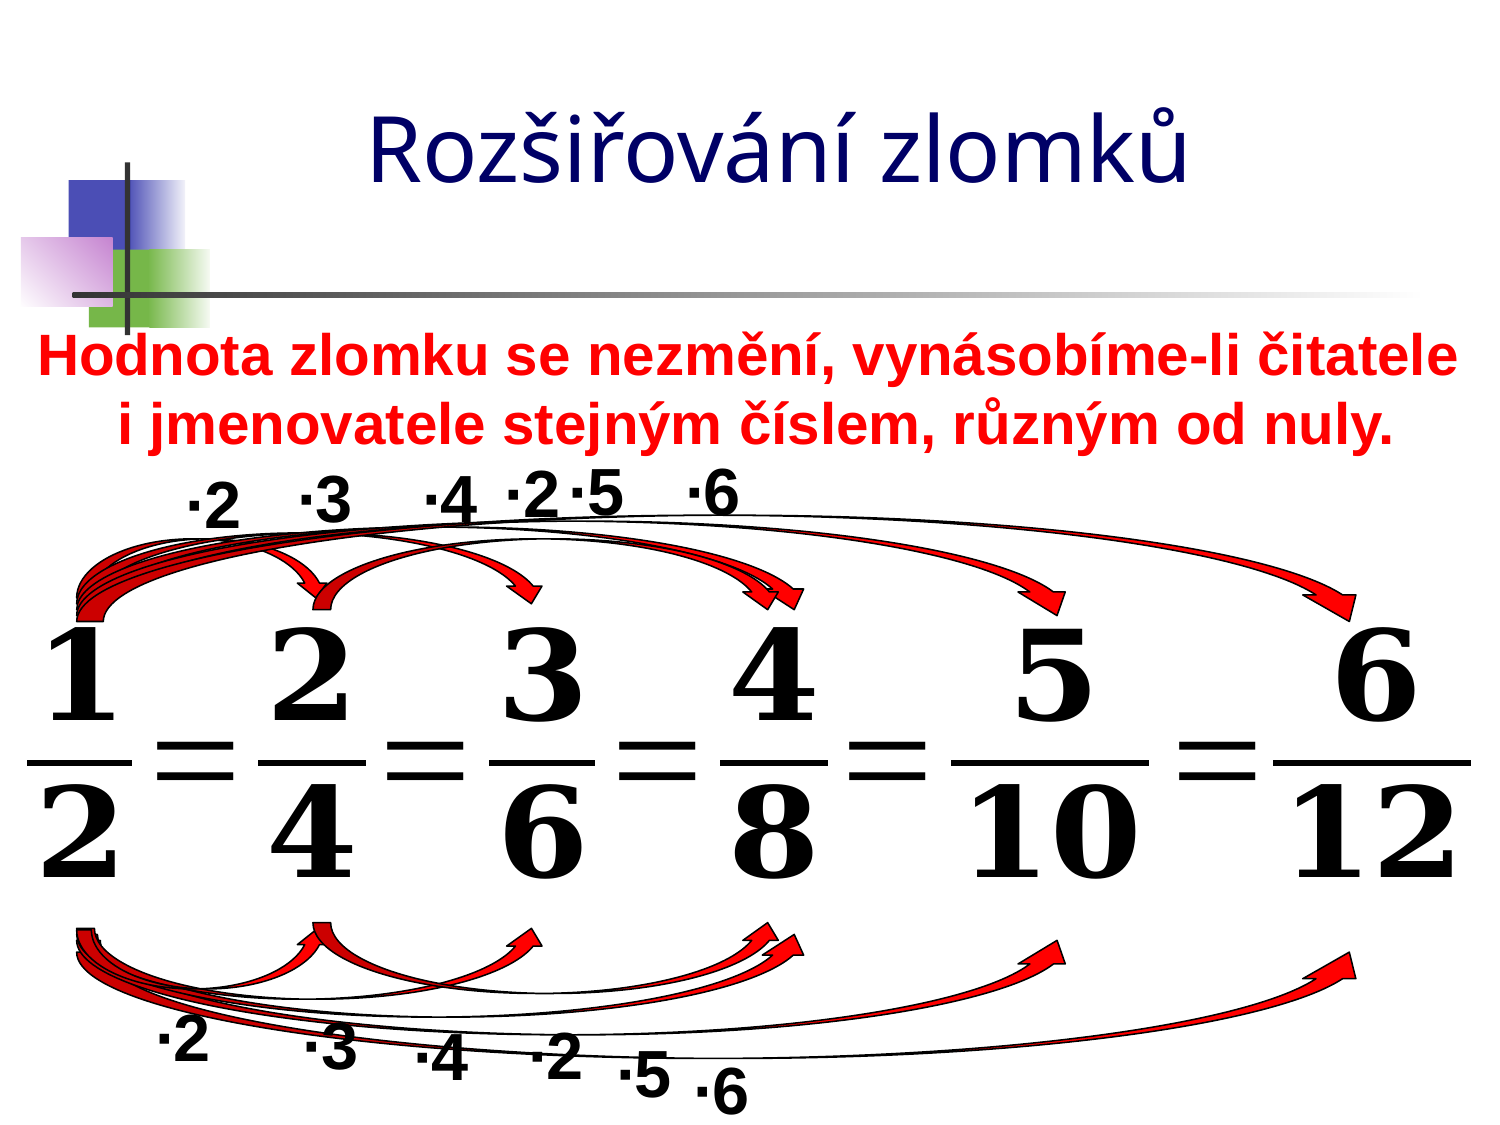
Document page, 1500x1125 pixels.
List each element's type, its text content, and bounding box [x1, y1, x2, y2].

text_box [262, 549, 327, 598]
text_box ∙3 [282, 447, 377, 543]
text_box [377, 535, 407, 542]
text_box ∙6 [670, 440, 766, 536]
text_box ∙2 [490, 443, 585, 539]
text_box [590, 536, 804, 610]
text_box ∙5 [554, 440, 649, 536]
text_box Rozšiřování zlomků [140, 83, 1419, 232]
text_box ∙3 [287, 995, 383, 1091]
text_box [441, 928, 543, 985]
text_box [774, 952, 1356, 1059]
text_box [609, 934, 804, 1009]
text_box ∙4 [407, 447, 502, 543]
text_box ∙4 [398, 1006, 493, 1102]
text_box [551, 539, 779, 610]
text_box ∙6 [679, 1040, 774, 1125]
text_box ∙2 [140, 987, 235, 1083]
text_box [414, 543, 442, 547]
text_box Hodnota zlomku se nezmění, vynásobíme-li čitatele i jmenovatele stejným číslem, různým od nuly. [0, 309, 1499, 464]
text_box [696, 940, 1066, 1033]
text_box [766, 527, 1066, 616]
text_box ∙2 [171, 454, 266, 550]
text_box ∙2 [513, 1005, 609, 1100]
text_box [312, 922, 779, 994]
text_box [440, 547, 543, 604]
text_box [766, 515, 1356, 622]
text_box ∙5 [601, 1023, 696, 1118]
text_box [375, 985, 442, 997]
text_box [221, 931, 323, 988]
